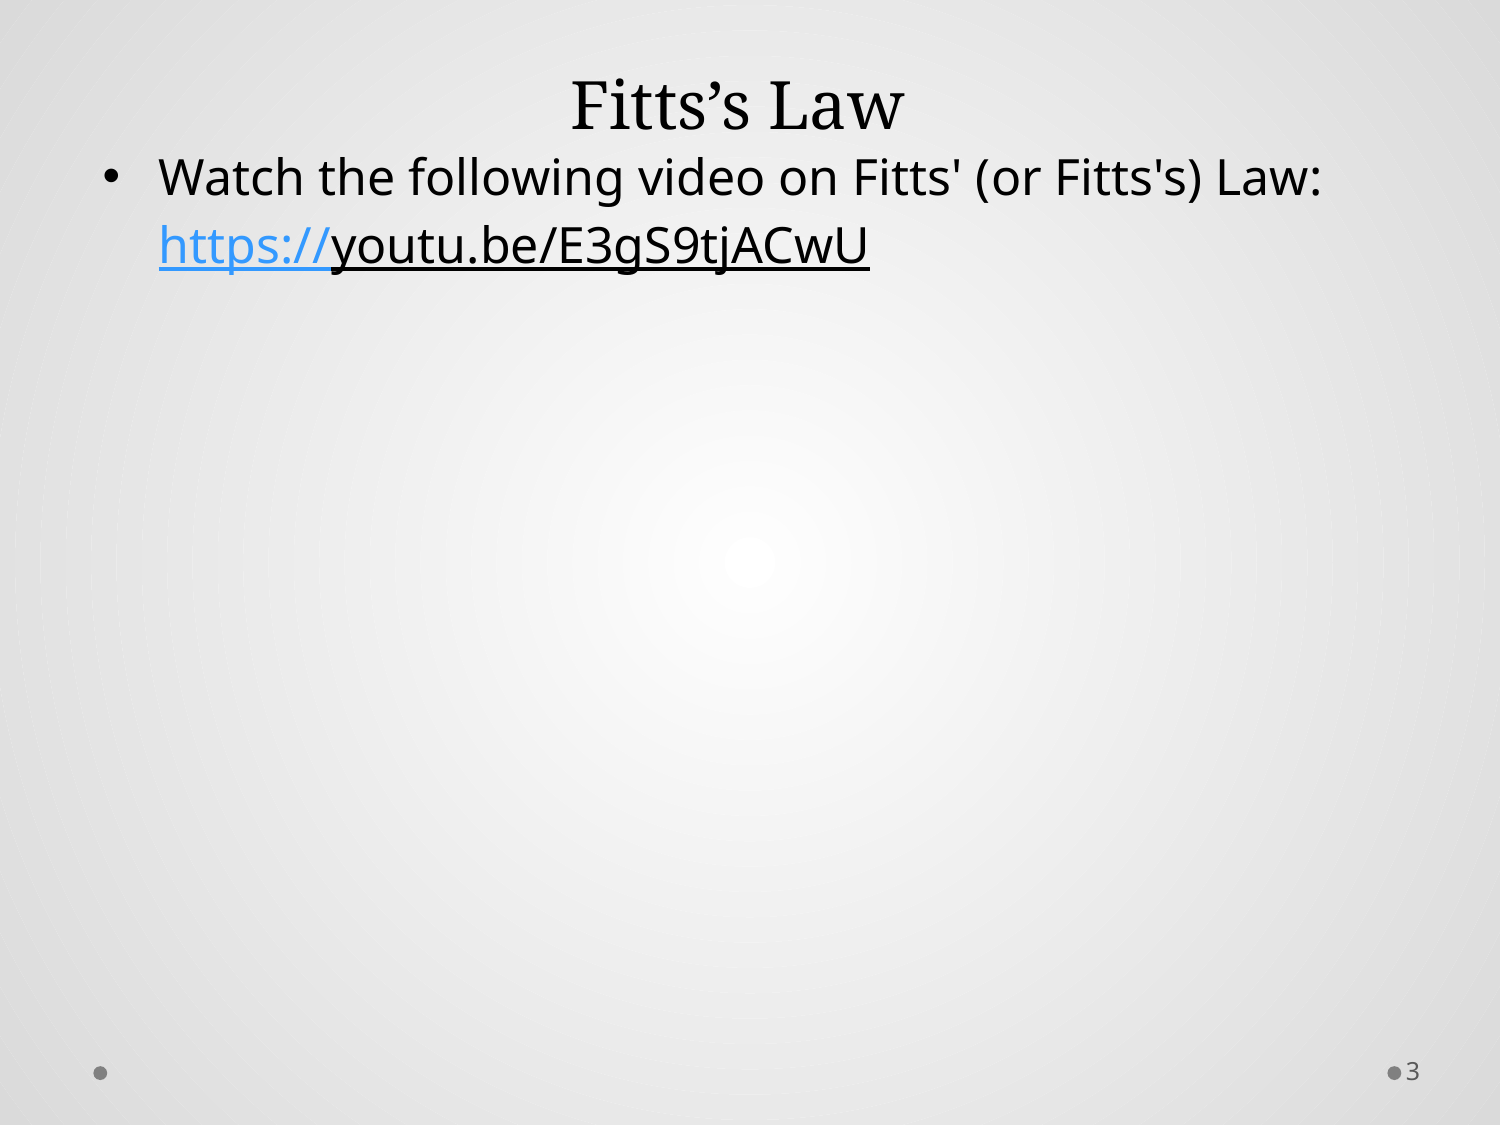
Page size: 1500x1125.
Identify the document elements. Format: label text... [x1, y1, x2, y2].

slide_number 3 [1401, 1042, 1494, 1103]
list Watch the following video on Fitts' (or Fitts's) Law: https://youtu.be/E3gS9tjACwU [87, 137, 1438, 1100]
title Fitts’s Law [62, 50, 1413, 150]
